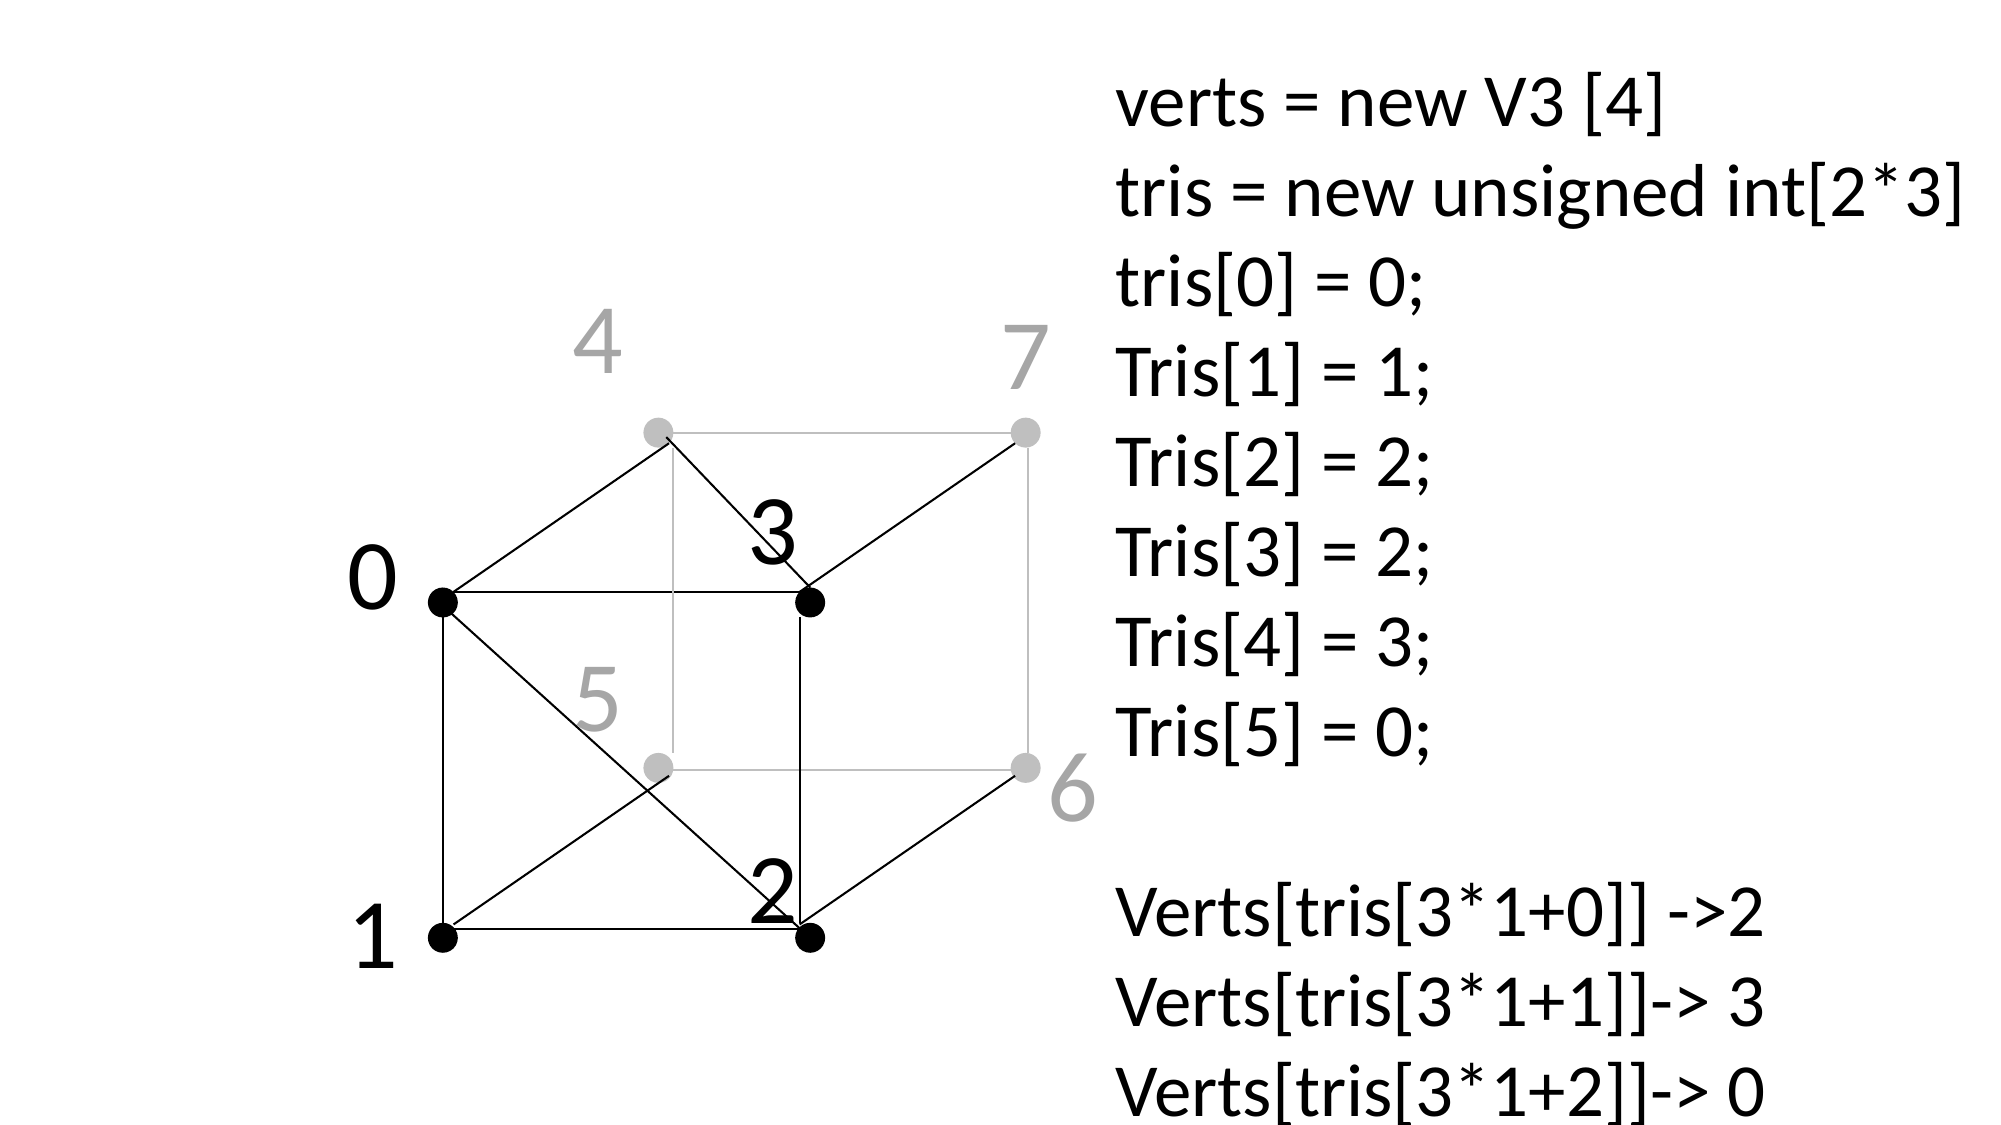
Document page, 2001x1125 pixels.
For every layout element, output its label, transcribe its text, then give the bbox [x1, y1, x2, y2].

text_box [801, 925, 827, 954]
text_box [453, 443, 670, 592]
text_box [442, 605, 811, 938]
text_box 7 [985, 281, 1066, 417]
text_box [666, 437, 811, 588]
text_box 6 [1032, 713, 1101, 849]
text_box 1 [333, 860, 414, 996]
text_box 0 [333, 502, 414, 638]
text_box 4 [558, 265, 639, 401]
text_box [1009, 417, 1042, 449]
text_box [811, 775, 1016, 925]
text_box verts = new V3 [4] tris = new unsigned int[2*3] tris[0] = 0; Tris[1] = 1; Tris[2] = 2; Tris[3] = 2; Tris[4] = 3; Tris[5] = 0; Verts[tris[3*1+0]] ->2 Verts[tris[3*1+1]]-> 3 Verts[tris[3*1+2]]-> 0 [1101, 43, 1982, 1125]
text_box [1009, 751, 1032, 784]
text_box [642, 416, 675, 443]
text_box [794, 592, 827, 619]
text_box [799, 443, 1016, 592]
text_box 2 [732, 925, 813, 951]
text_box [426, 921, 459, 954]
text_box [426, 586, 459, 619]
